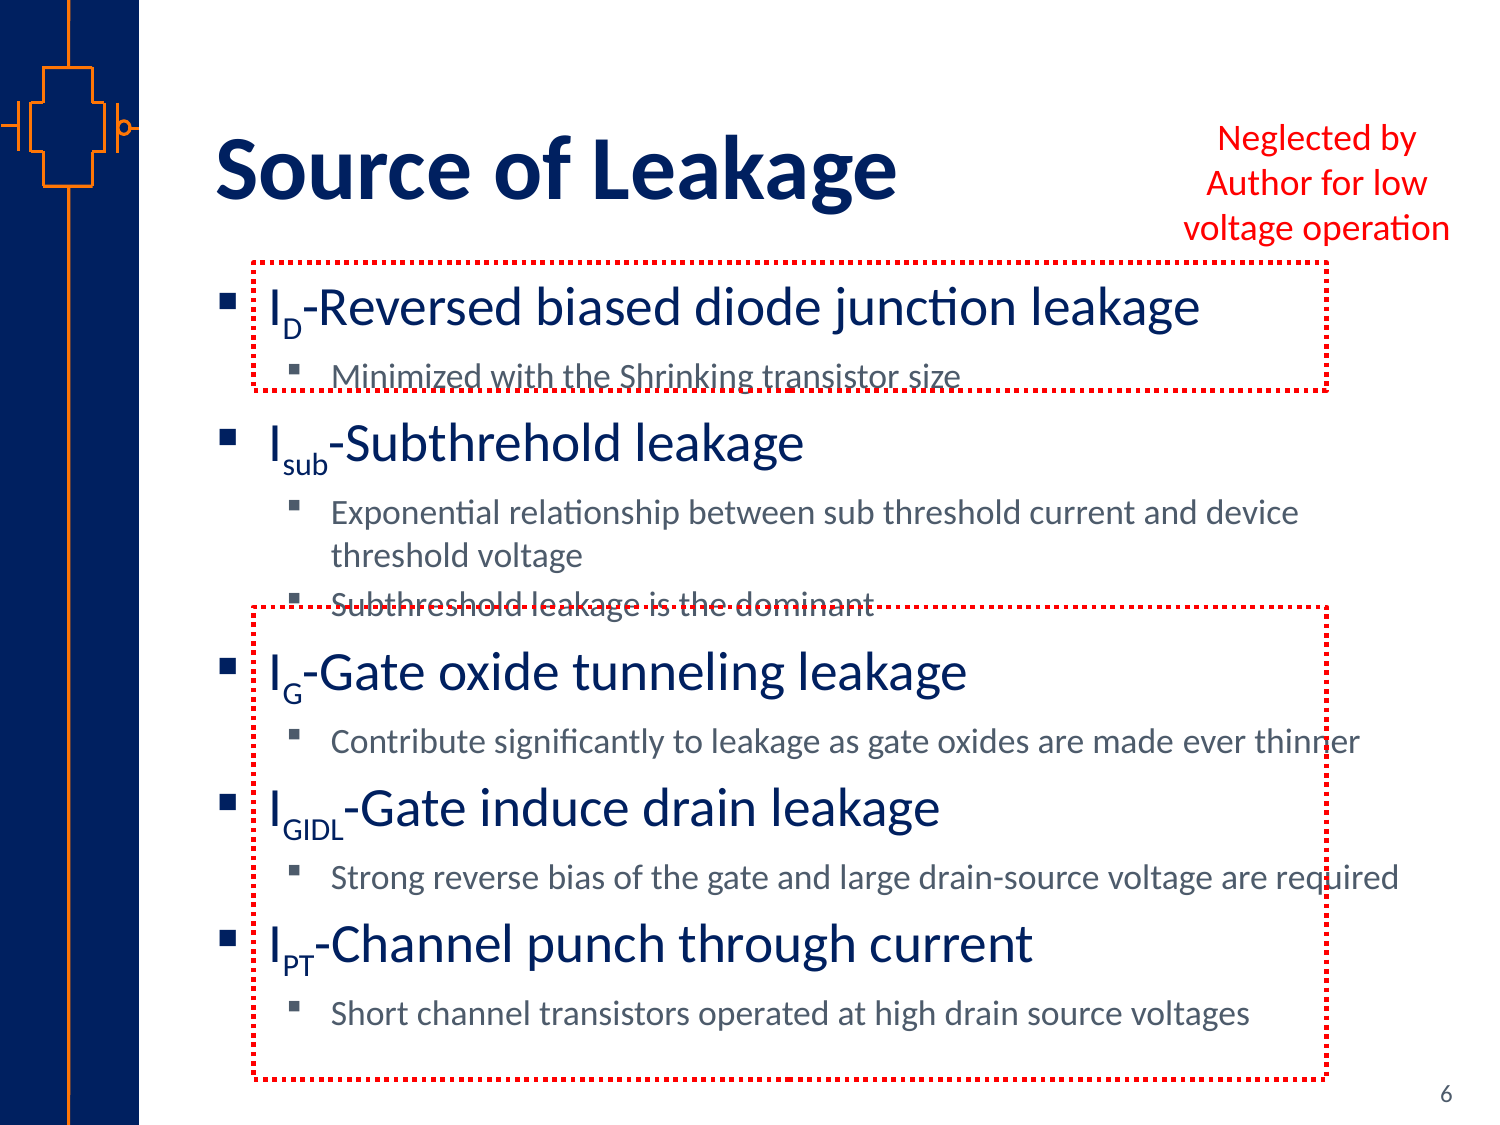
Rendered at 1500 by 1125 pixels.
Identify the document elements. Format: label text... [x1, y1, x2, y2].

list ID-Reversed biased diode junction leakage Minimized with the Shrinking transistor size Isub-Subthrehold leakage Exponential relationship between sub threshold current and device threshold voltage Subthreshold leakage is the dominant IG-Gate oxide tunneling leakage Contribute significantly to leakage as gate oxides are made ever thinner IGIDL-Gate induce drain leakage Strong reverse bias of the gate and large drain-source voltage are required IPT-Channel punch through current Short channel transistors operated at high drain source voltages [200, 262, 1425, 1080]
slide_number 6 [1425, 1062, 1488, 1123]
text_box Neglected by Author for low voltage operation [1164, 105, 1471, 256]
text_box [252, 261, 1328, 392]
title Source of Leakage [200, 37, 1388, 225]
text_box [252, 606, 1328, 1081]
